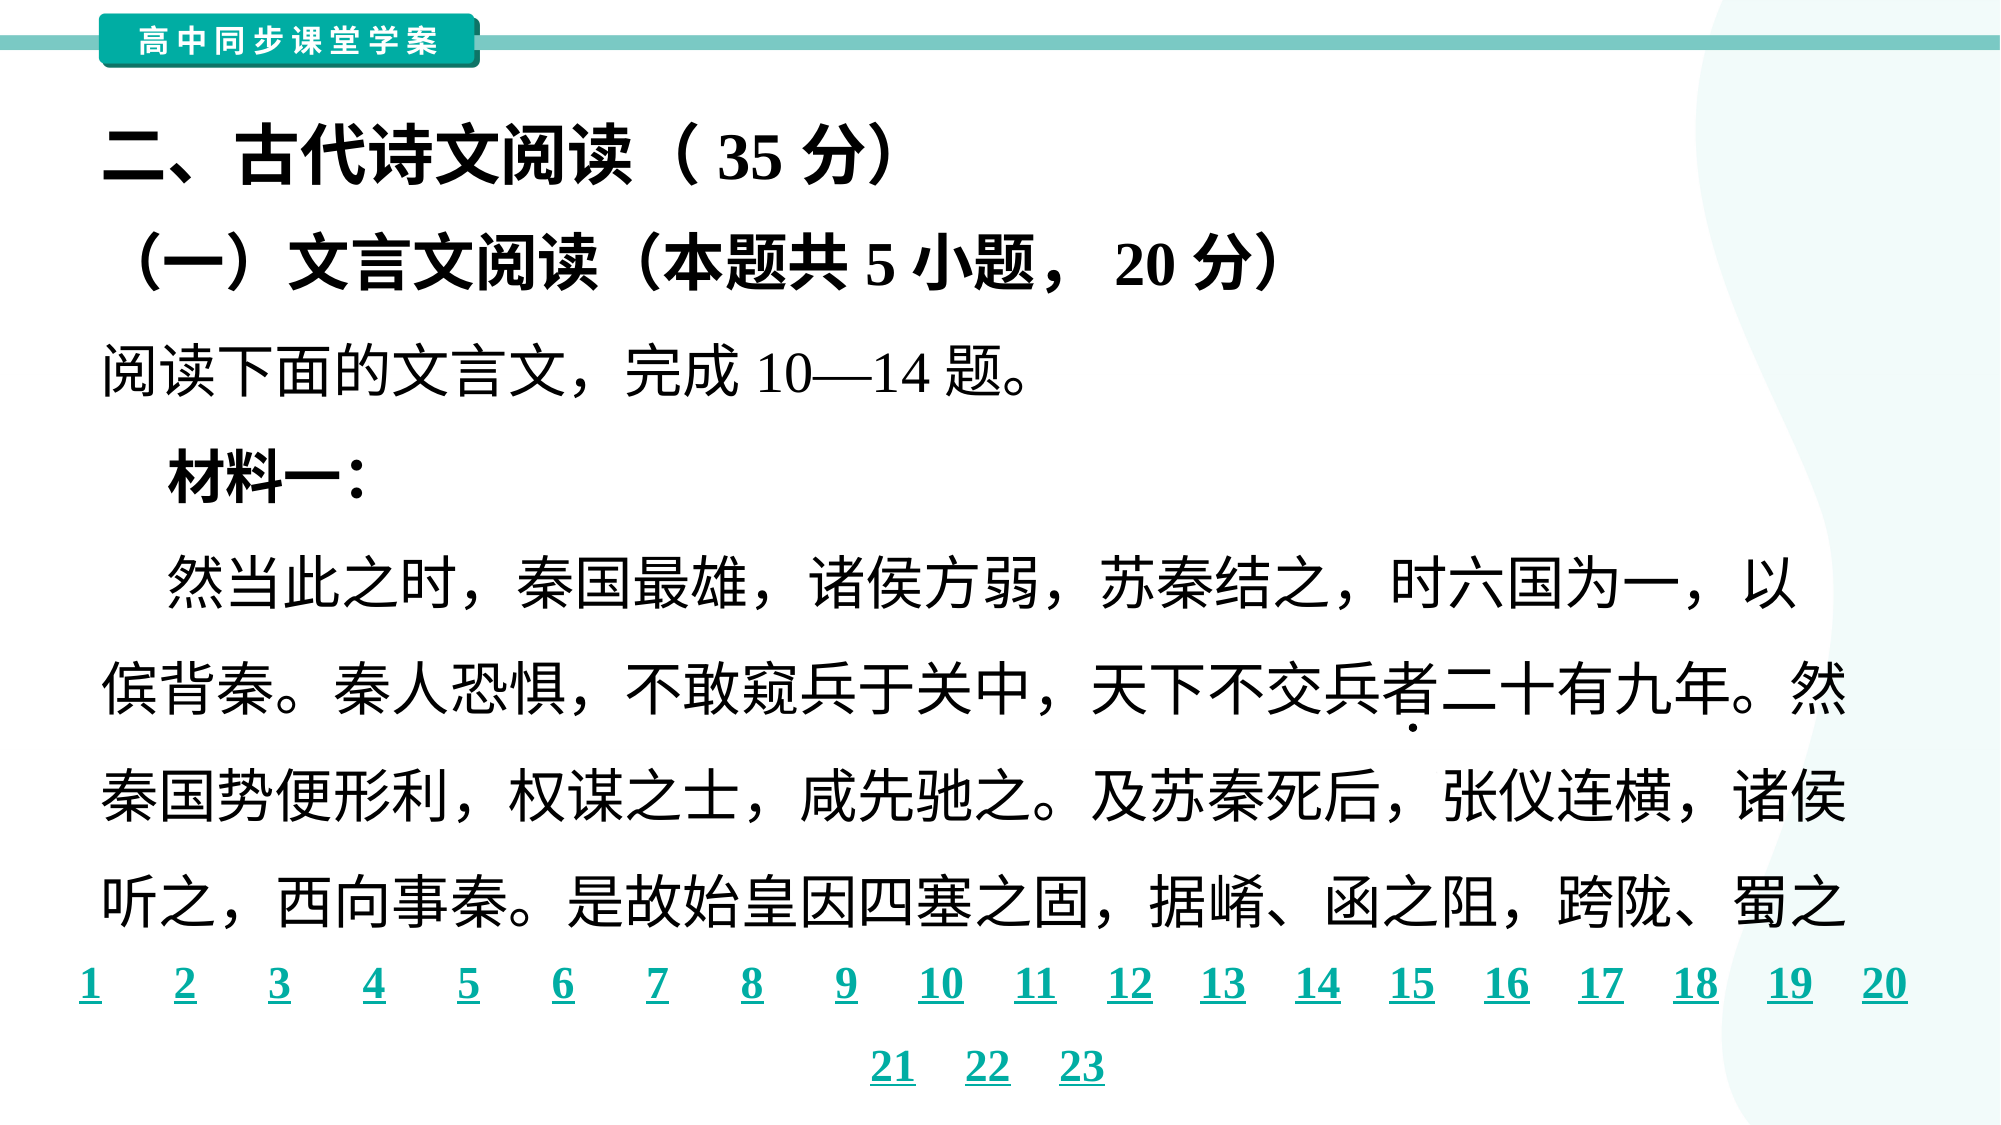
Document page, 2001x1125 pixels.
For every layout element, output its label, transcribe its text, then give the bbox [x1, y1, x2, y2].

picture [0, 0, 2000, 1125]
text_box 二、古代诗文阅读（35分） [100, 76, 1899, 189]
text_box （一）文言文阅读（本题共5小题，20分） [100, 189, 1899, 297]
text_box 阅读下面的文言文，完成10—14题。 材料一： 然当此之时，秦国最雄，诸侯方弱，苏秦结之，时六国为一，以 傧背秦。秦人恐惧，不敢窥兵于关中，天下不交兵者二十有九年。然 秦国势便形利，权谋之士，咸先驰之。及苏秦死后，张仪连横，诸侯 听之，西向事秦。是故始皇因四塞之固，据崤、函之阻，跨陇、蜀之 [100, 297, 1899, 935]
text_box [1408, 723, 1418, 732]
